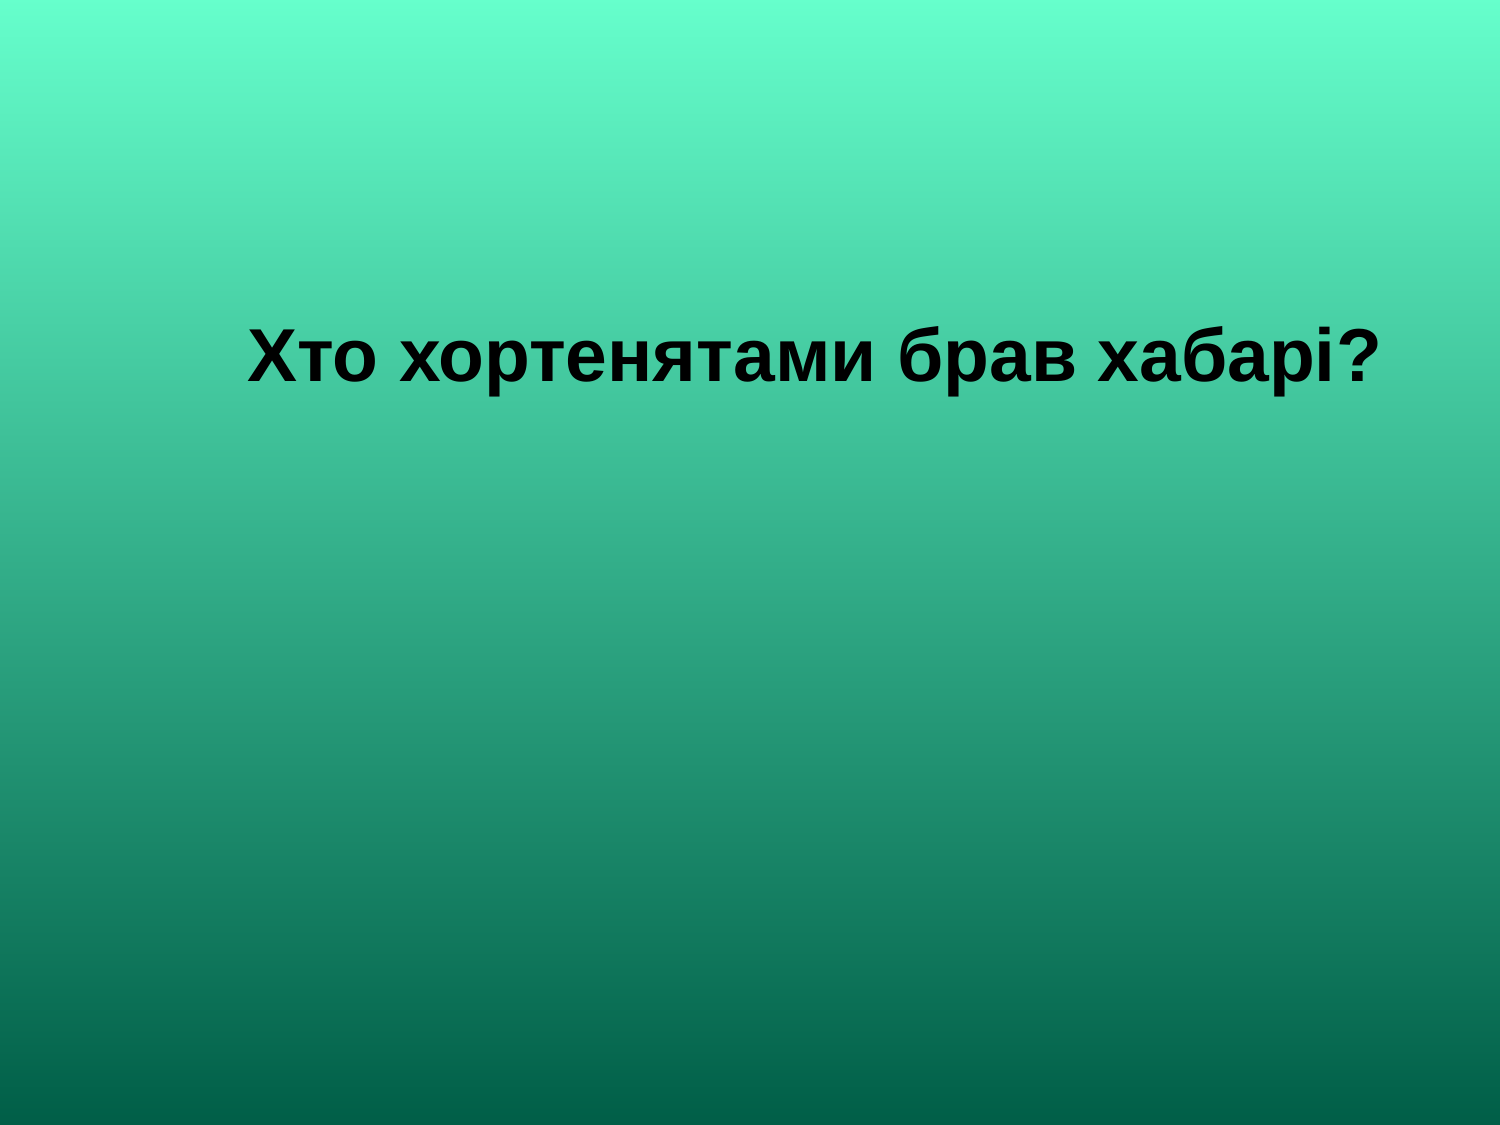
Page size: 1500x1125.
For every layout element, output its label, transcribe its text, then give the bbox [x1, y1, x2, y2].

list Хто хортенятами брав хабарі? [149, 128, 1500, 872]
